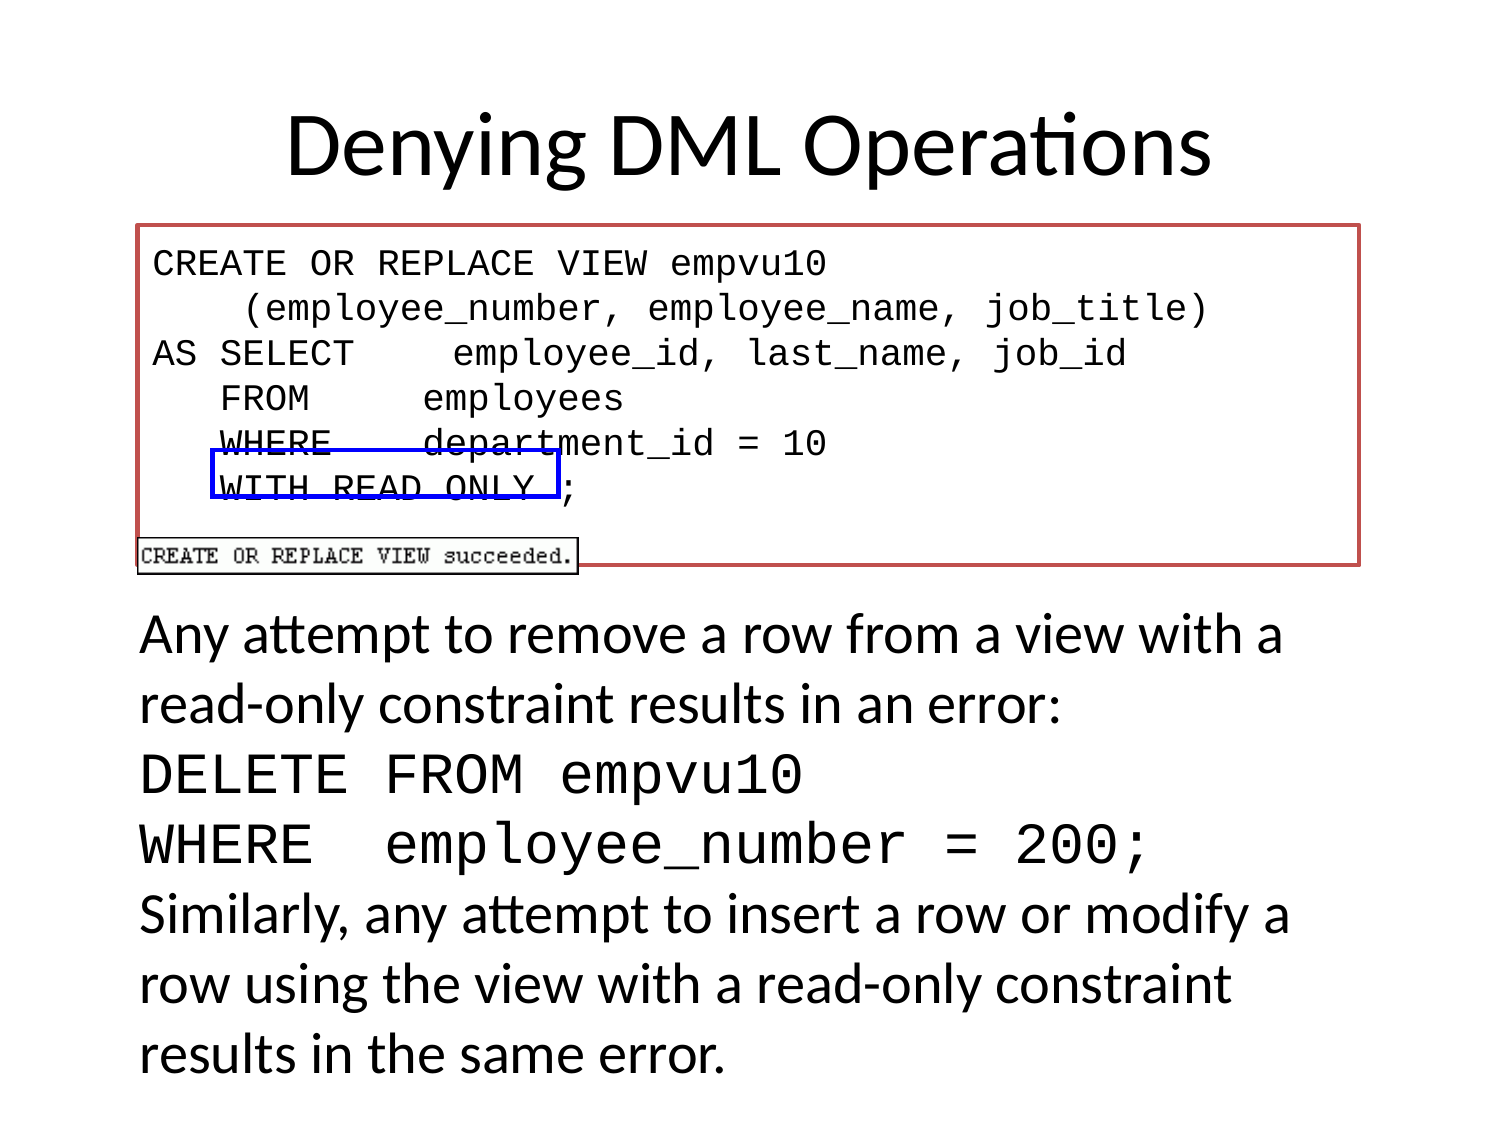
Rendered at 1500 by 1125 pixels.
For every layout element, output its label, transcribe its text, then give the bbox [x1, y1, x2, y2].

text_box CREATE OR REPLACE VIEW empvu10 (employee_number, employee_name, job_title) AS SELECT employee_id, last_name, job_id FROM employees WHERE department_id = 10 WITH READ ONLY ; [135, 233, 1361, 567]
text_box Any attempt to remove a row from a view with a read-only constraint results in an error: DELETE FROM empvu10 WHERE employee_number = 200; Similarly, any attempt to insert a row or modify a row using the view with a read-only constraint results in the same error. [124, 587, 1388, 1093]
title Denying DML Operations [75, 45, 1425, 233]
text_box [212, 449, 559, 497]
picture [137, 537, 579, 576]
